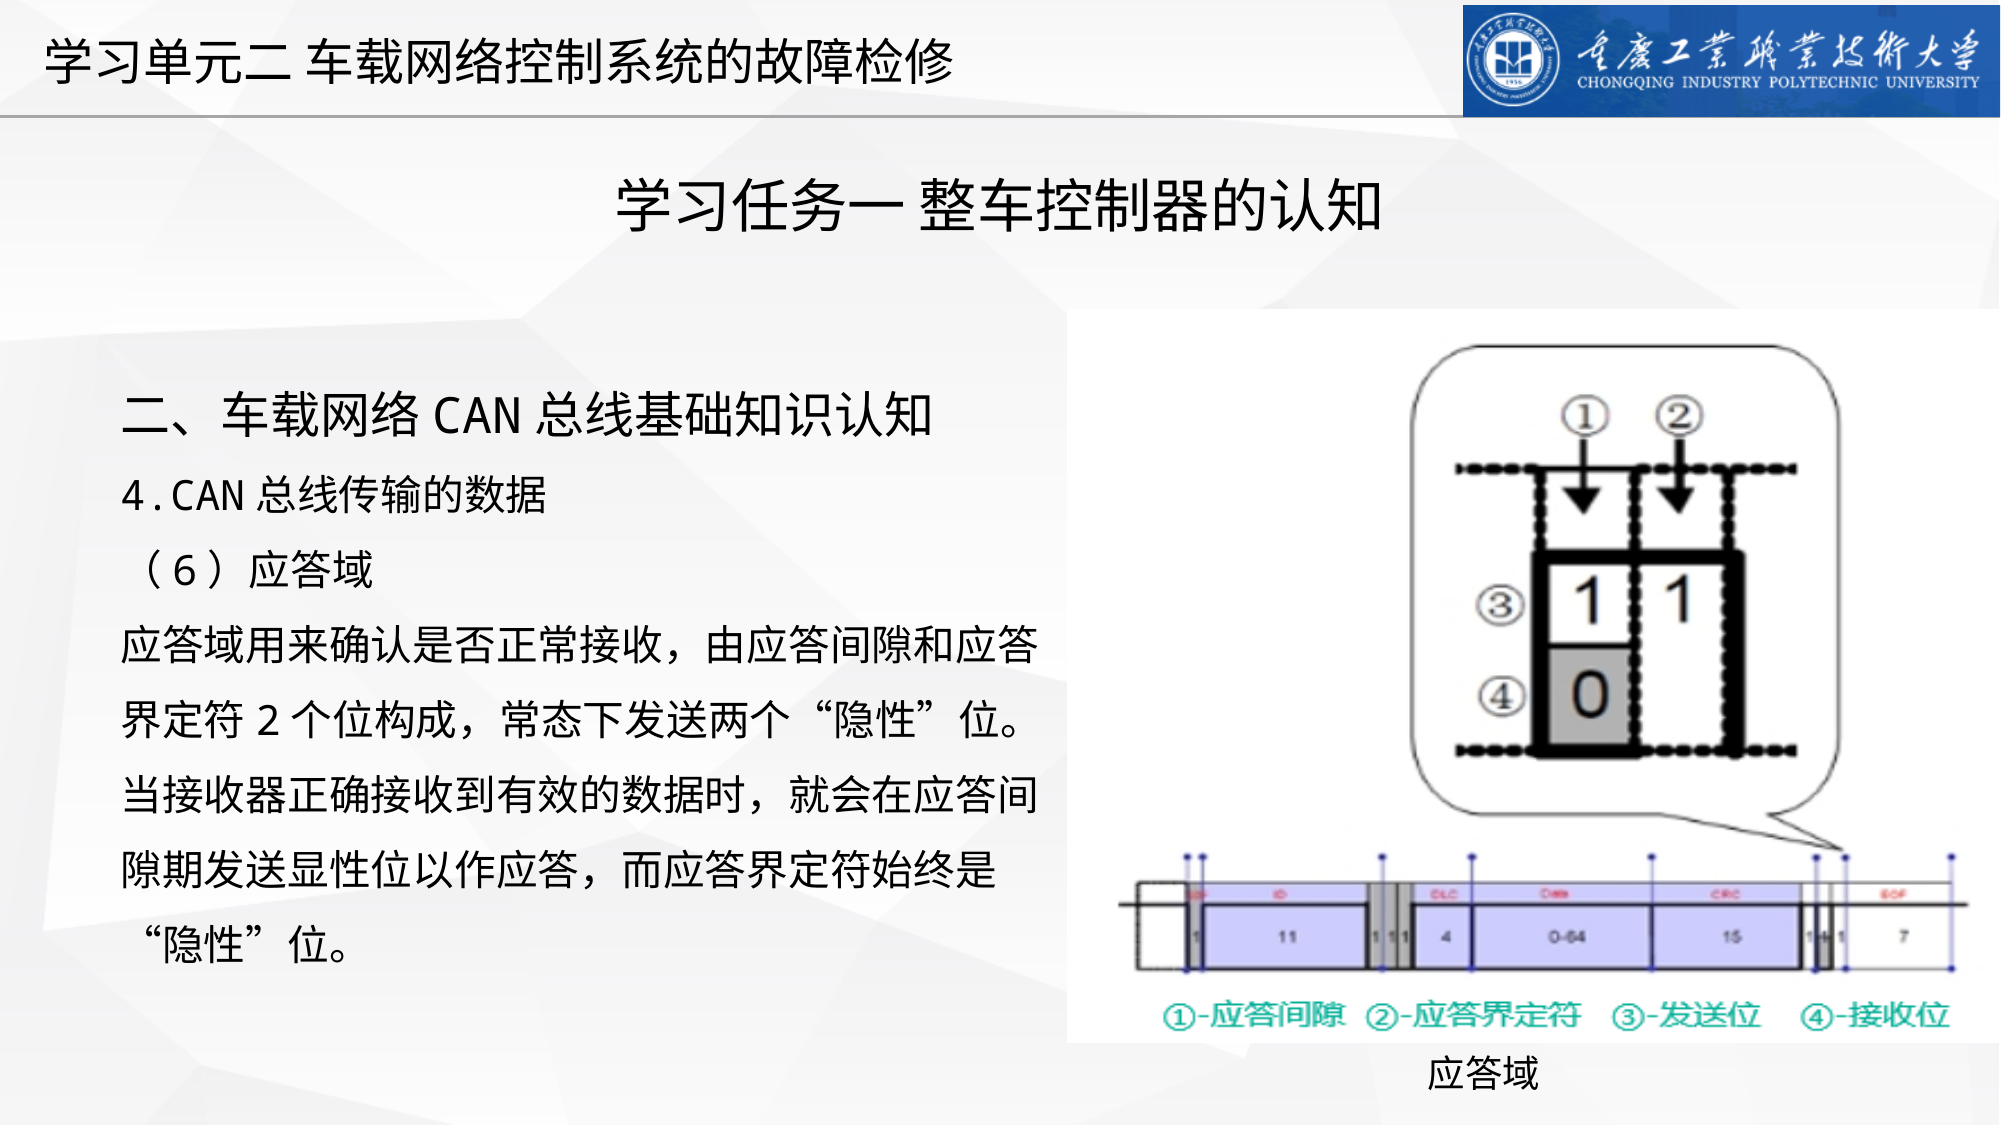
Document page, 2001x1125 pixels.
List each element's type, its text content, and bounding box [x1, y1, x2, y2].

picture [0, 0, 2001, 117]
text_box 二、车载网络CAN总线基础知识认知 4.CAN总线传输的数据 （6）应答域 应答域用来确认是否正常接收，由应答间隙和应答界定符2个位构成，常态下发送两个“隐性”位。当接收器正确接收到有效的数据时，就会在应答间隙期发送显性位以作应答，而应答界定符始终是“隐性”位。 [105, 346, 1067, 977]
text_box 应答域 [1412, 1043, 1668, 1103]
picture [0, 118, 2000, 1125]
text_box 学习任务一 整车控制器的认知 [433, 161, 1567, 247]
